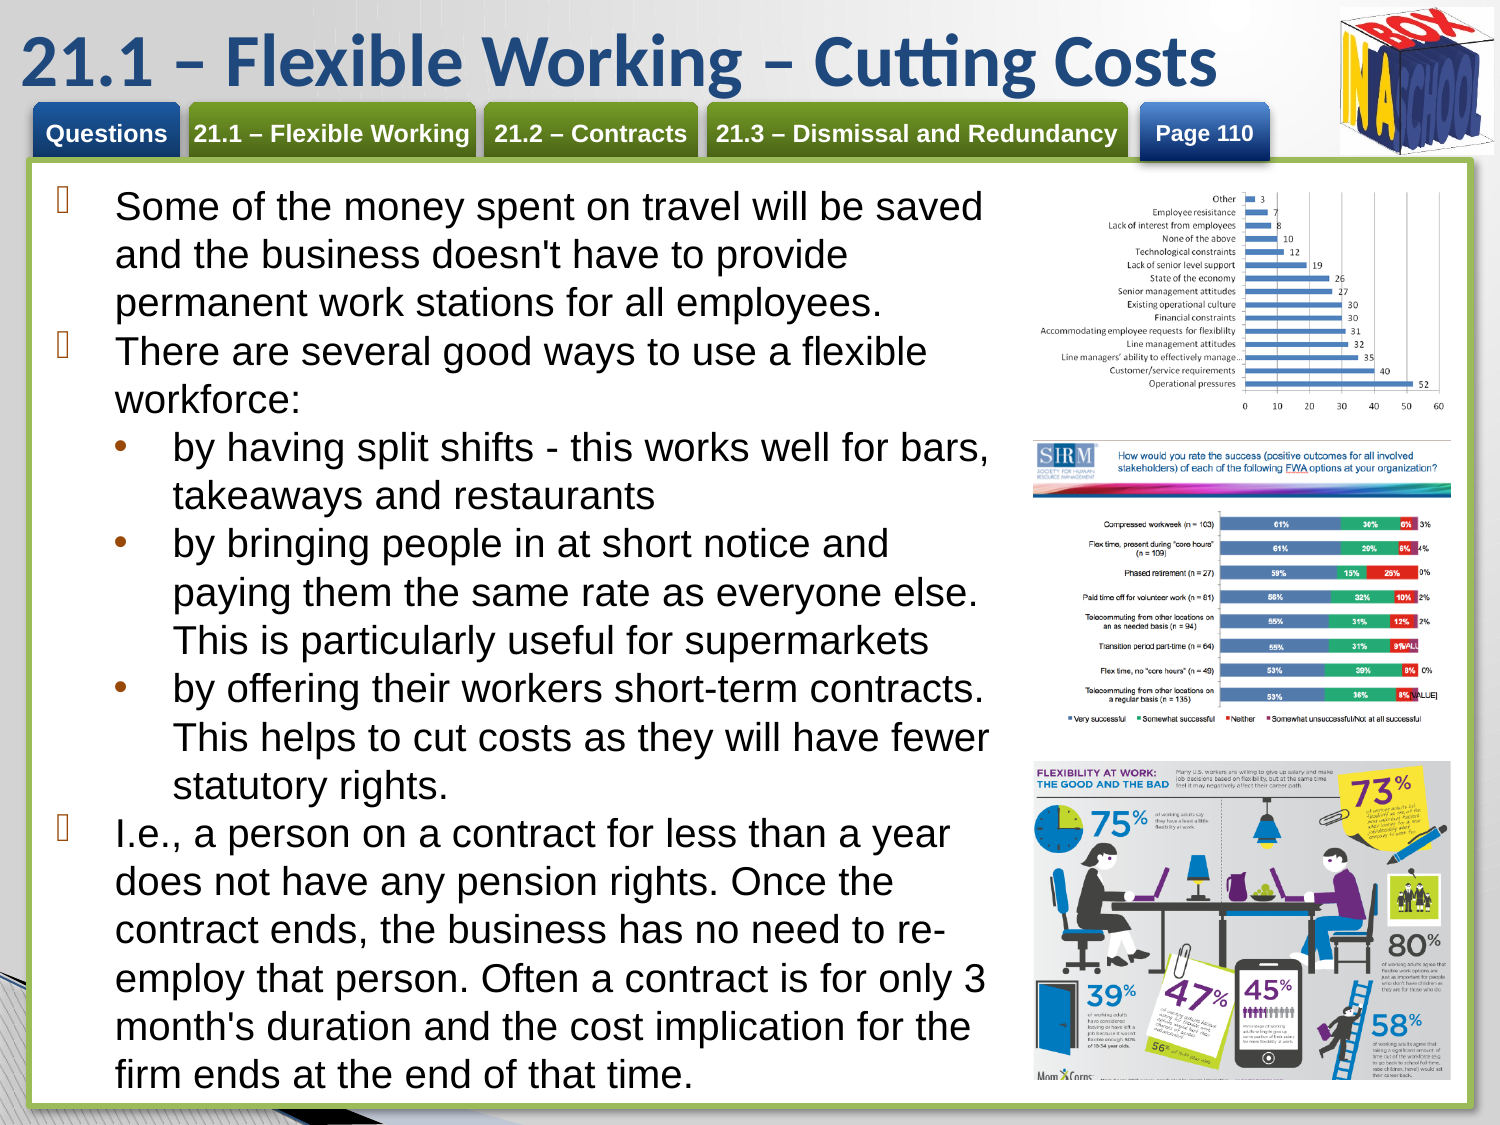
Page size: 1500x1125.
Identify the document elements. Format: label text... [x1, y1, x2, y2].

text_box Some of the money spent on travel will be saved and the business doesn't have to provide permanent work stations for all employees. There are several good ways to use a flexible workforce: by having split shifts - this works well for bars, takeaways and restaurants by bringing people in at short notice and paying them the same rate as everyone else. This is particularly useful for supermarkets by offering their workers short-term contracts. This helps to cut costs as they will have fewer statutory rights. I.e., a person on a contract for less than a year does not have any pension rights. Once the contract ends, the business has no need to re-employ that person. Often a contract is for only 3 month's duration and the cost implication for the firm ends at the end of that time. [41, 172, 1034, 1105]
text_box Page 110 [1139, 101, 1270, 161]
picture [1033, 440, 1451, 728]
picture [1033, 761, 1451, 1080]
picture [1340, 7, 1495, 155]
title 21.1 – Flexible Working – Cutting Costs [5, 11, 1270, 102]
picture [281, 1114, 303, 1125]
picture [1033, 184, 1451, 418]
